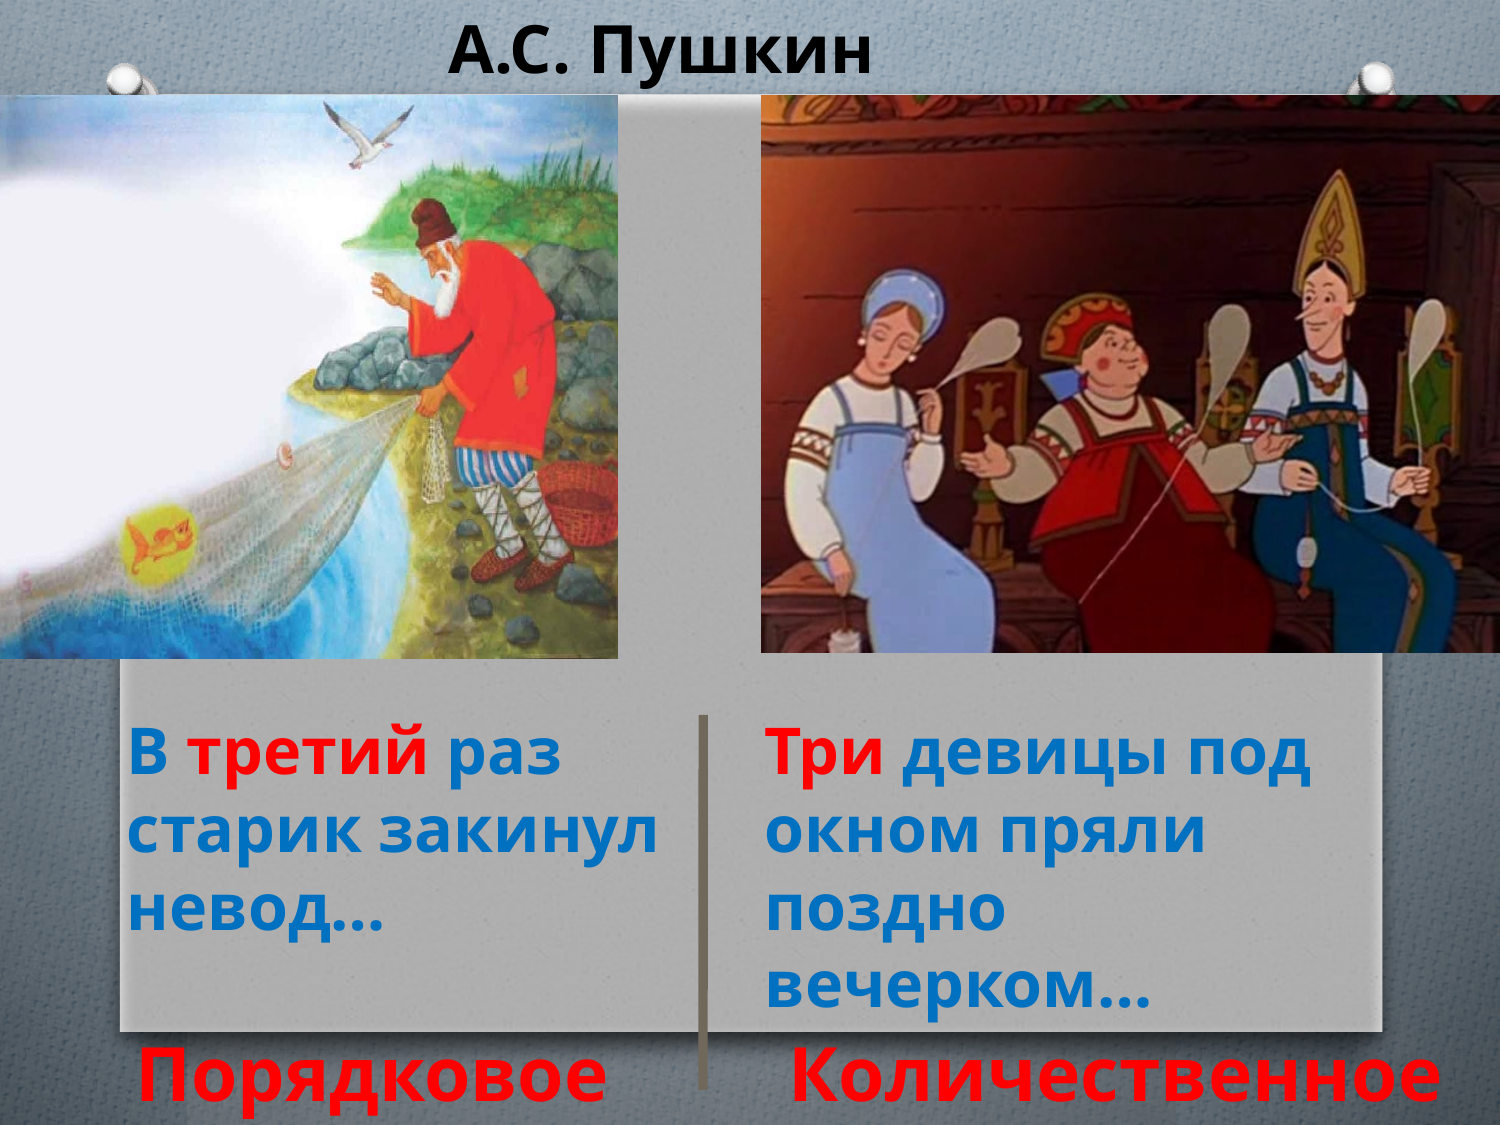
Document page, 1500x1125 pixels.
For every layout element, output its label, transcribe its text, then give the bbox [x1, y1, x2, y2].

text_box В третий раз старик закинул невод… [112, 703, 692, 951]
text_box Три девицы под окном пряли поздно вечерком… [750, 703, 1388, 1028]
picture [84, 29, 198, 95]
text_box Количественное [773, 1018, 1477, 1124]
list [0, 95, 619, 659]
text_box А.С. Пушкин [433, 0, 985, 95]
picture [1317, 35, 1428, 95]
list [761, 95, 1500, 653]
text_box Порядковое [120, 1018, 683, 1124]
